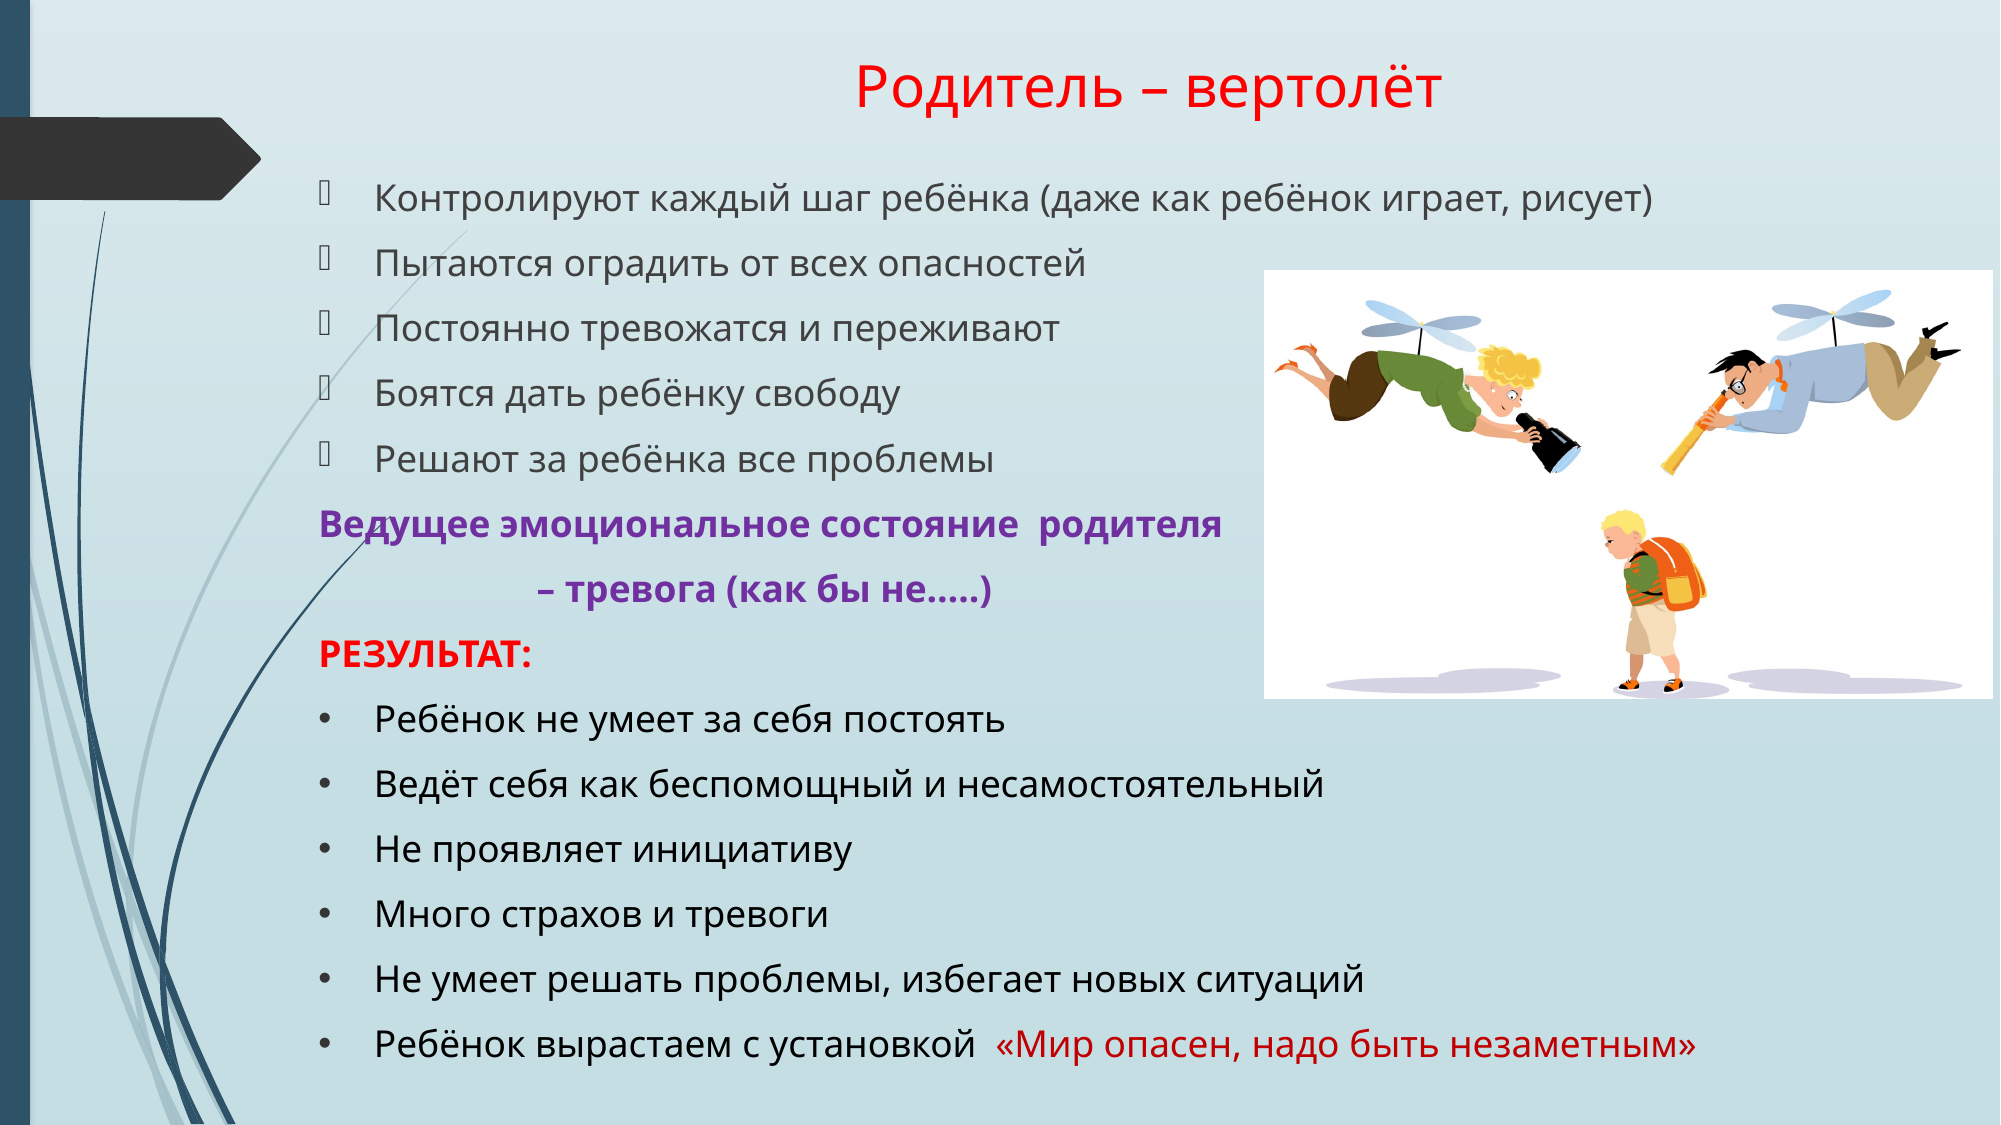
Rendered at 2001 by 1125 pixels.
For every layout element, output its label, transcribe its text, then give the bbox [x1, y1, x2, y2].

title Родитель – вертолёт [425, 41, 1888, 269]
list Контролируют каждый шаг ребёнка (даже как ребёнок играет, рисует) Пытаются оградить от всех опасностей Постоянно тревожатся и переживают Боятся дать ребёнку свободу Решают за ребёнка все проблемы Ведущее эмоциональное состояние родителя – тревога (как бы не…..) РЕЗУЛЬТАТ: Ребёнок не умеет за себя постоять Ведёт себя как беспомощный и несамостоятельный Не проявляет инициативу Много страхов и тревоги Не умеет решать проблемы, избегает новых ситуаций Ребёнок вырастаем с установкой «Мир опасен, надо быть незаметным» [303, 102, 1846, 1084]
picture [1264, 270, 1994, 700]
